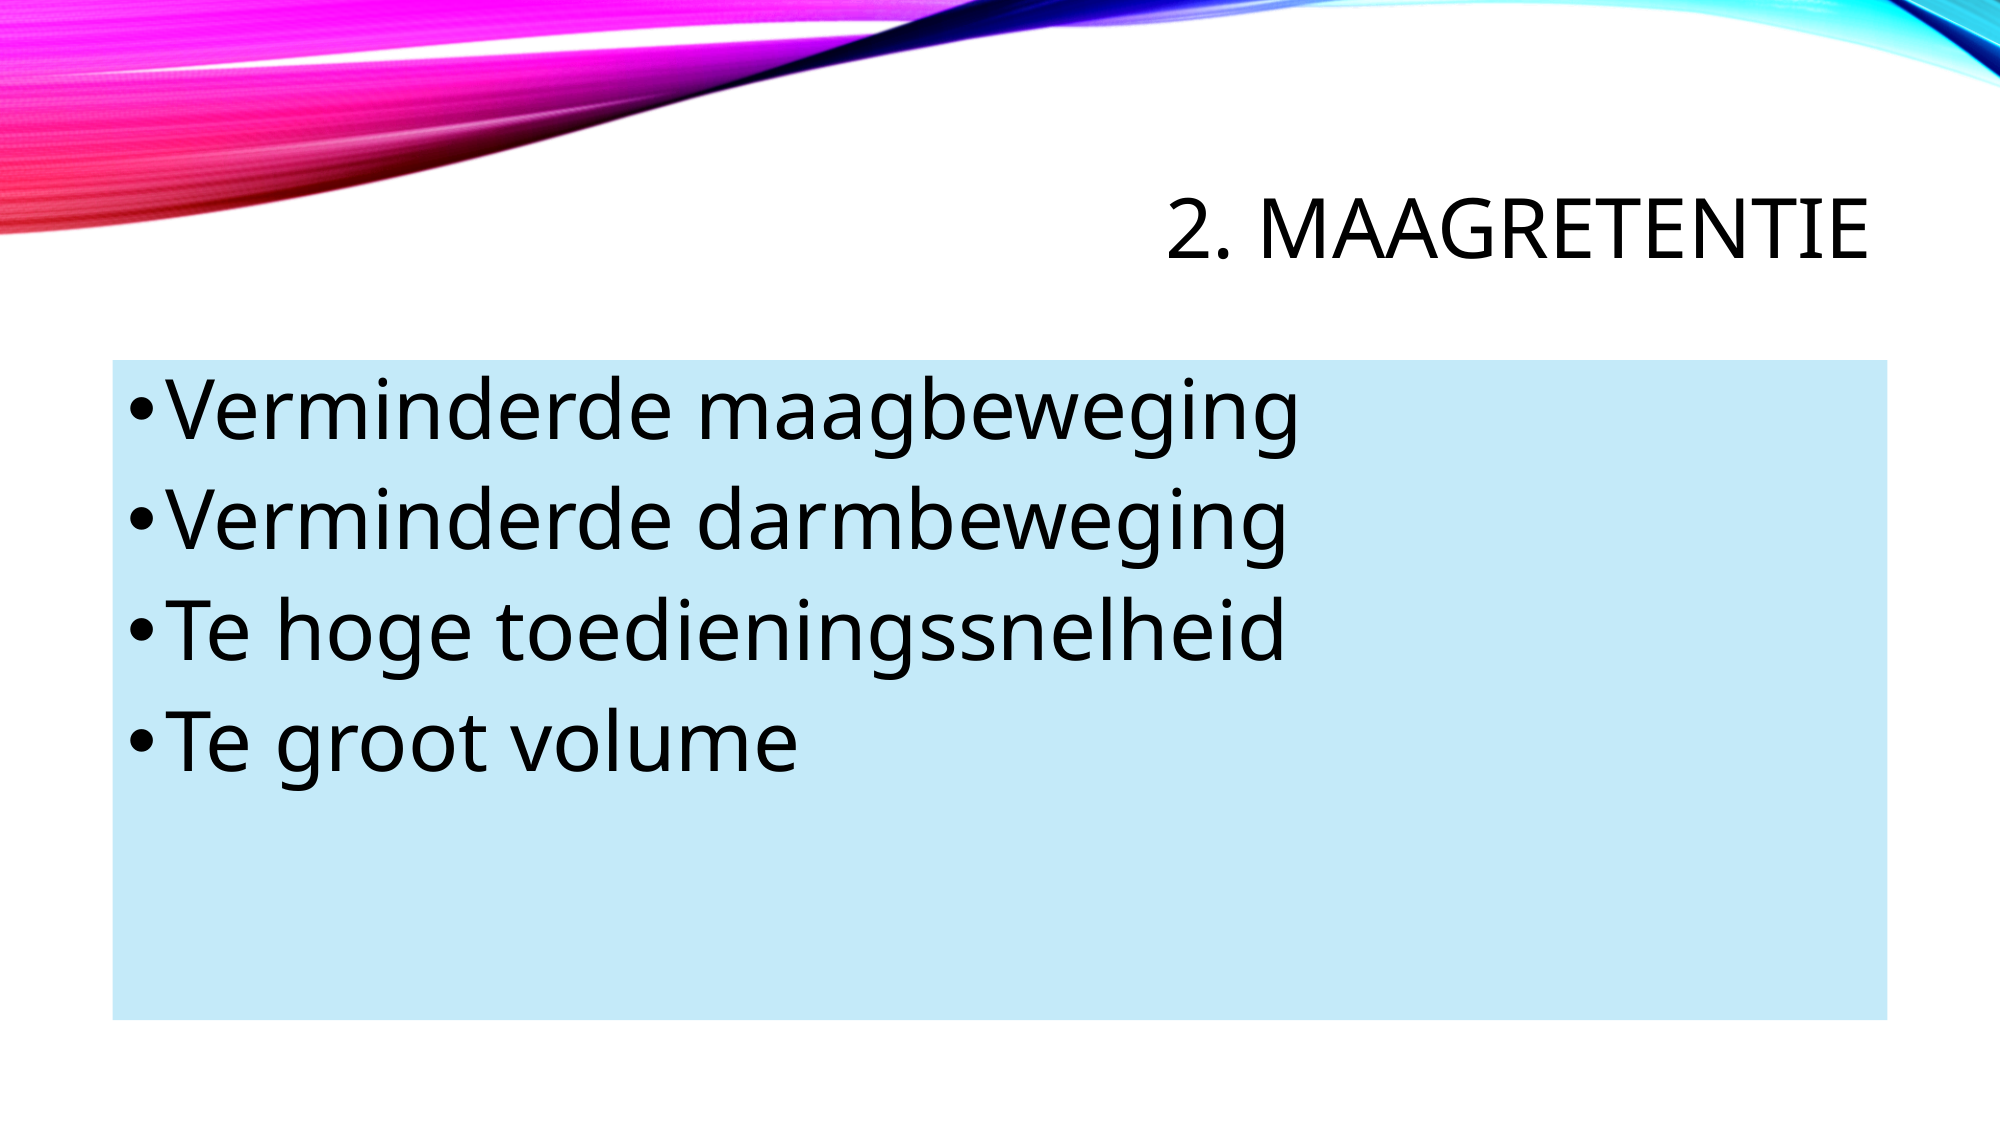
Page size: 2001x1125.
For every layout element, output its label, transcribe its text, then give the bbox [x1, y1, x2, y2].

picture [1910, 0, 2000, 45]
title 2. maagretentie [474, 125, 1888, 338]
picture [0, 0, 2000, 237]
picture [1890, 0, 2000, 75]
list Verminderde maagbeweging Verminderde darmbeweging Te hoge toedieningssnelheid Te groot volume [112, 360, 1888, 1021]
